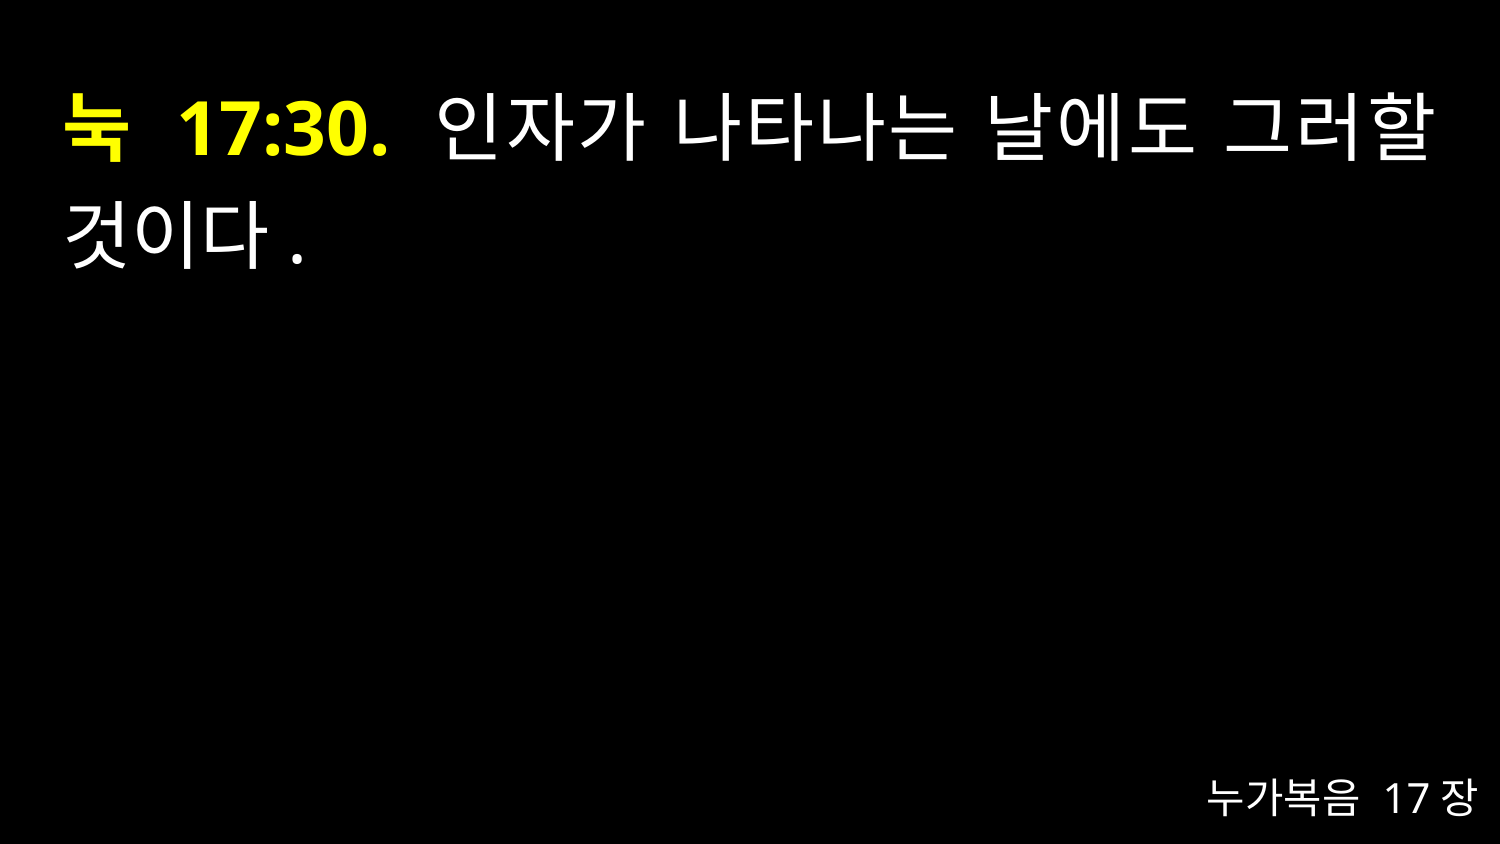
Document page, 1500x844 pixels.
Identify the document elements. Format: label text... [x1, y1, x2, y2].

subtitle 누가복음 17장 [916, 770, 1500, 844]
title 눅 17:30. 인자가 나타나는 날에도 그러할 것이다. [0, 0, 1500, 844]
